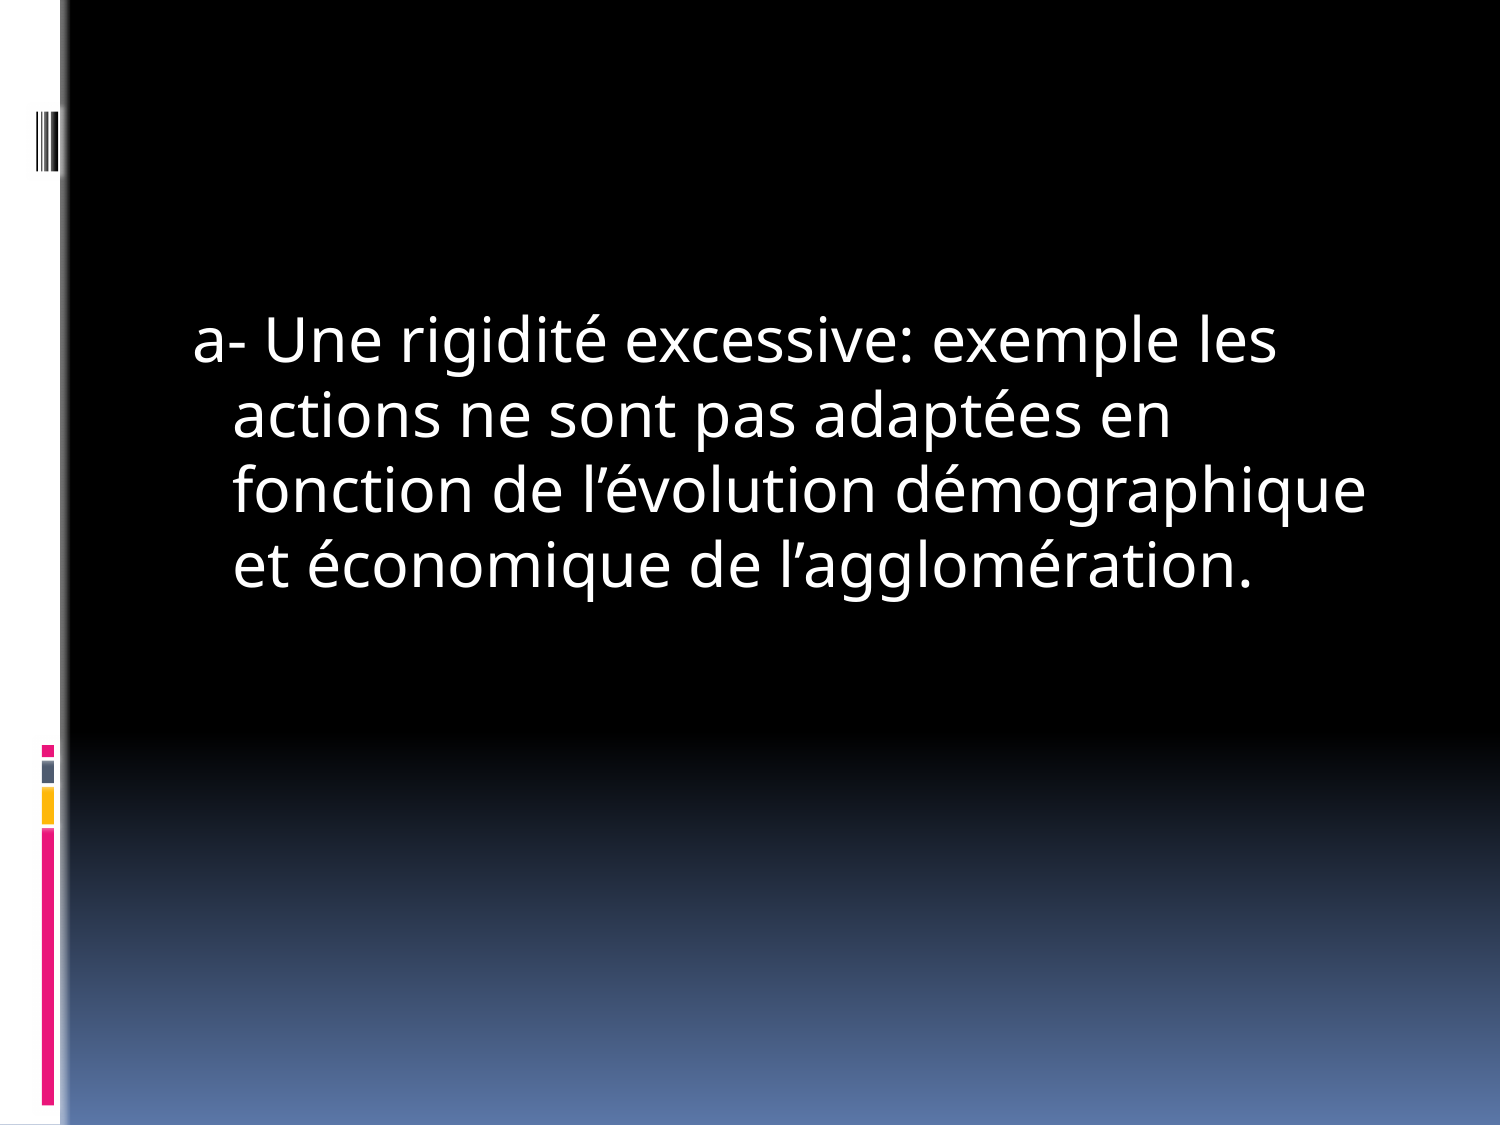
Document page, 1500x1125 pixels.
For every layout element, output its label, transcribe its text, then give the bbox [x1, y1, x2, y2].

list a- Une rigidité excessive: exemple les actions ne sont pas adaptées en fonction de l’évolution démographique et économique de l’agglomération. [150, 292, 1425, 1043]
